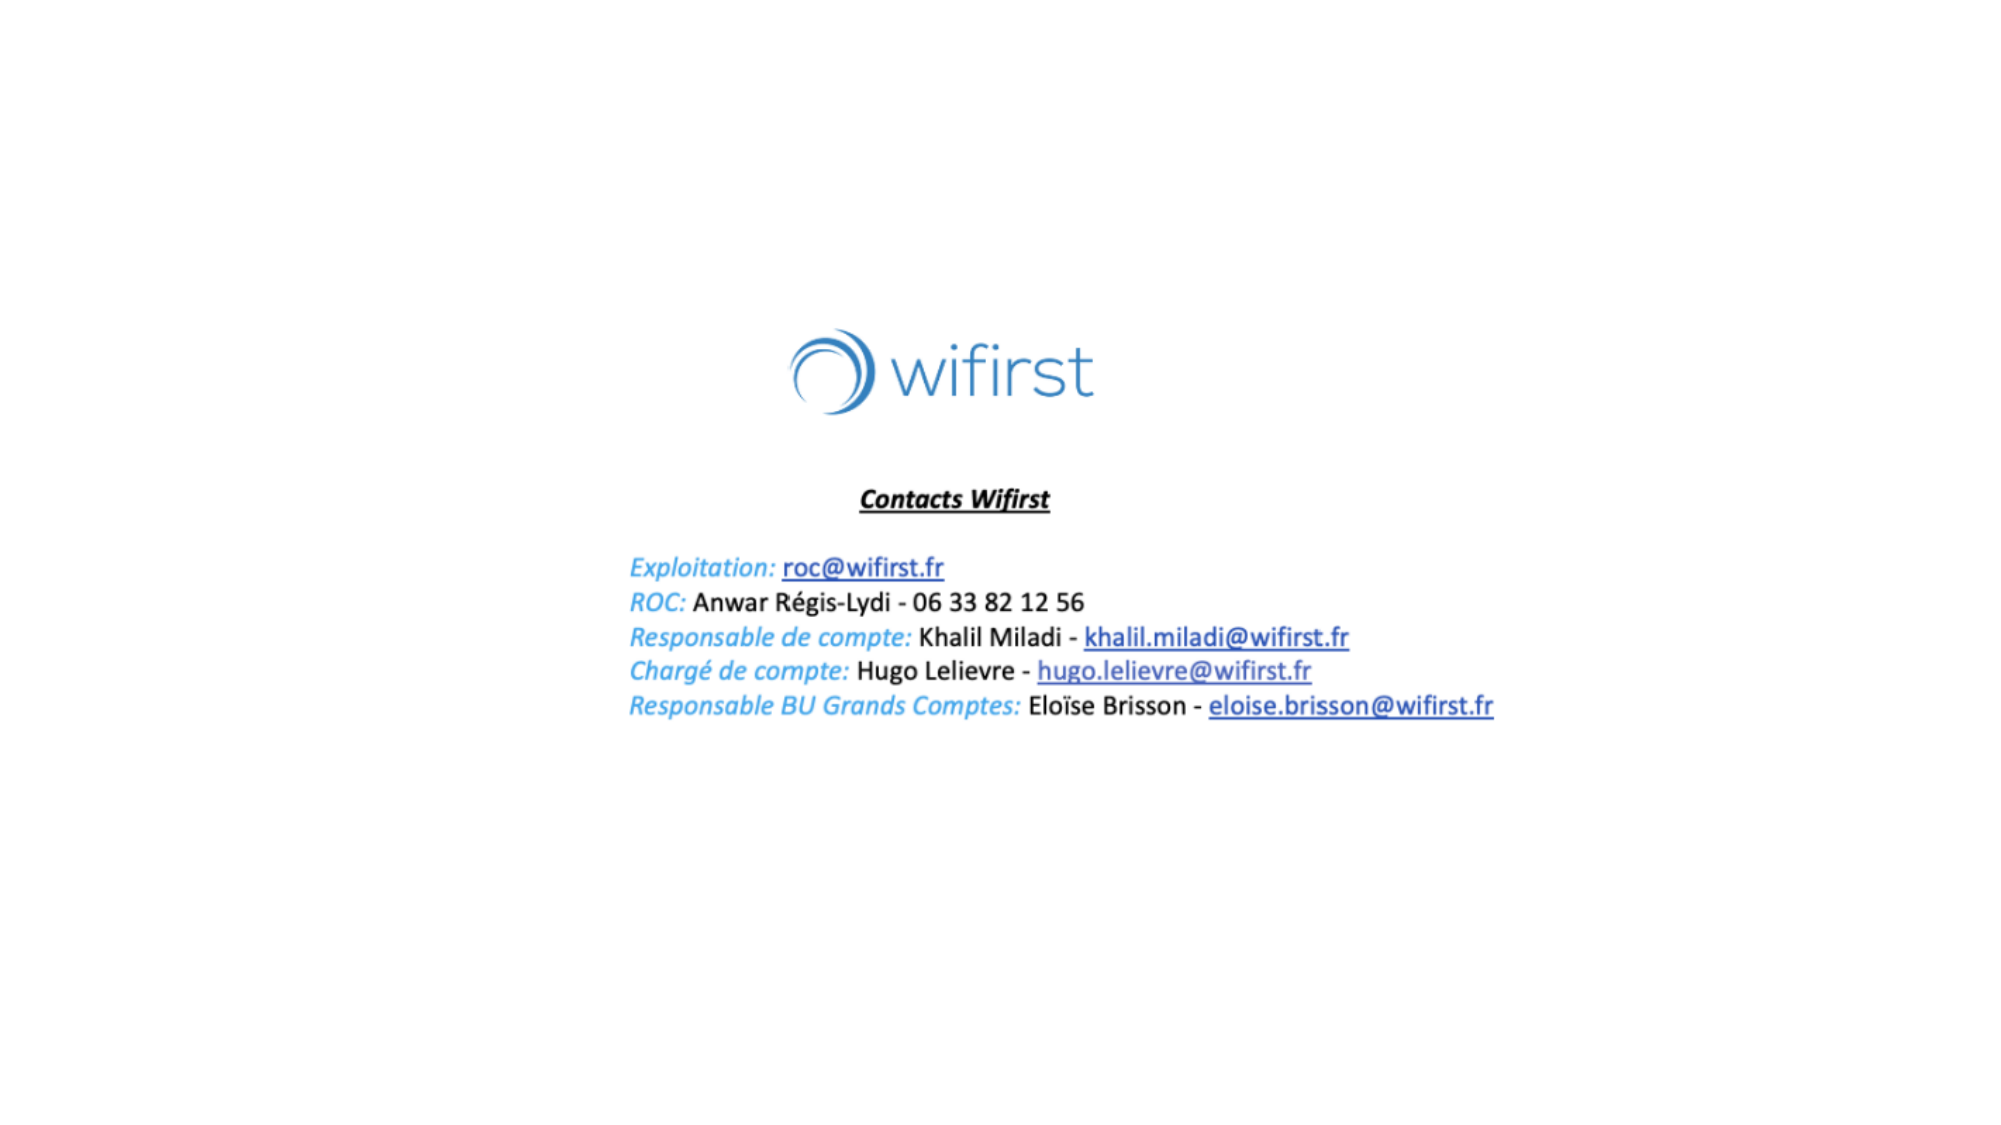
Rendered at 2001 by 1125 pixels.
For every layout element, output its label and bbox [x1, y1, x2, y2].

picture [296, 0, 1704, 1125]
